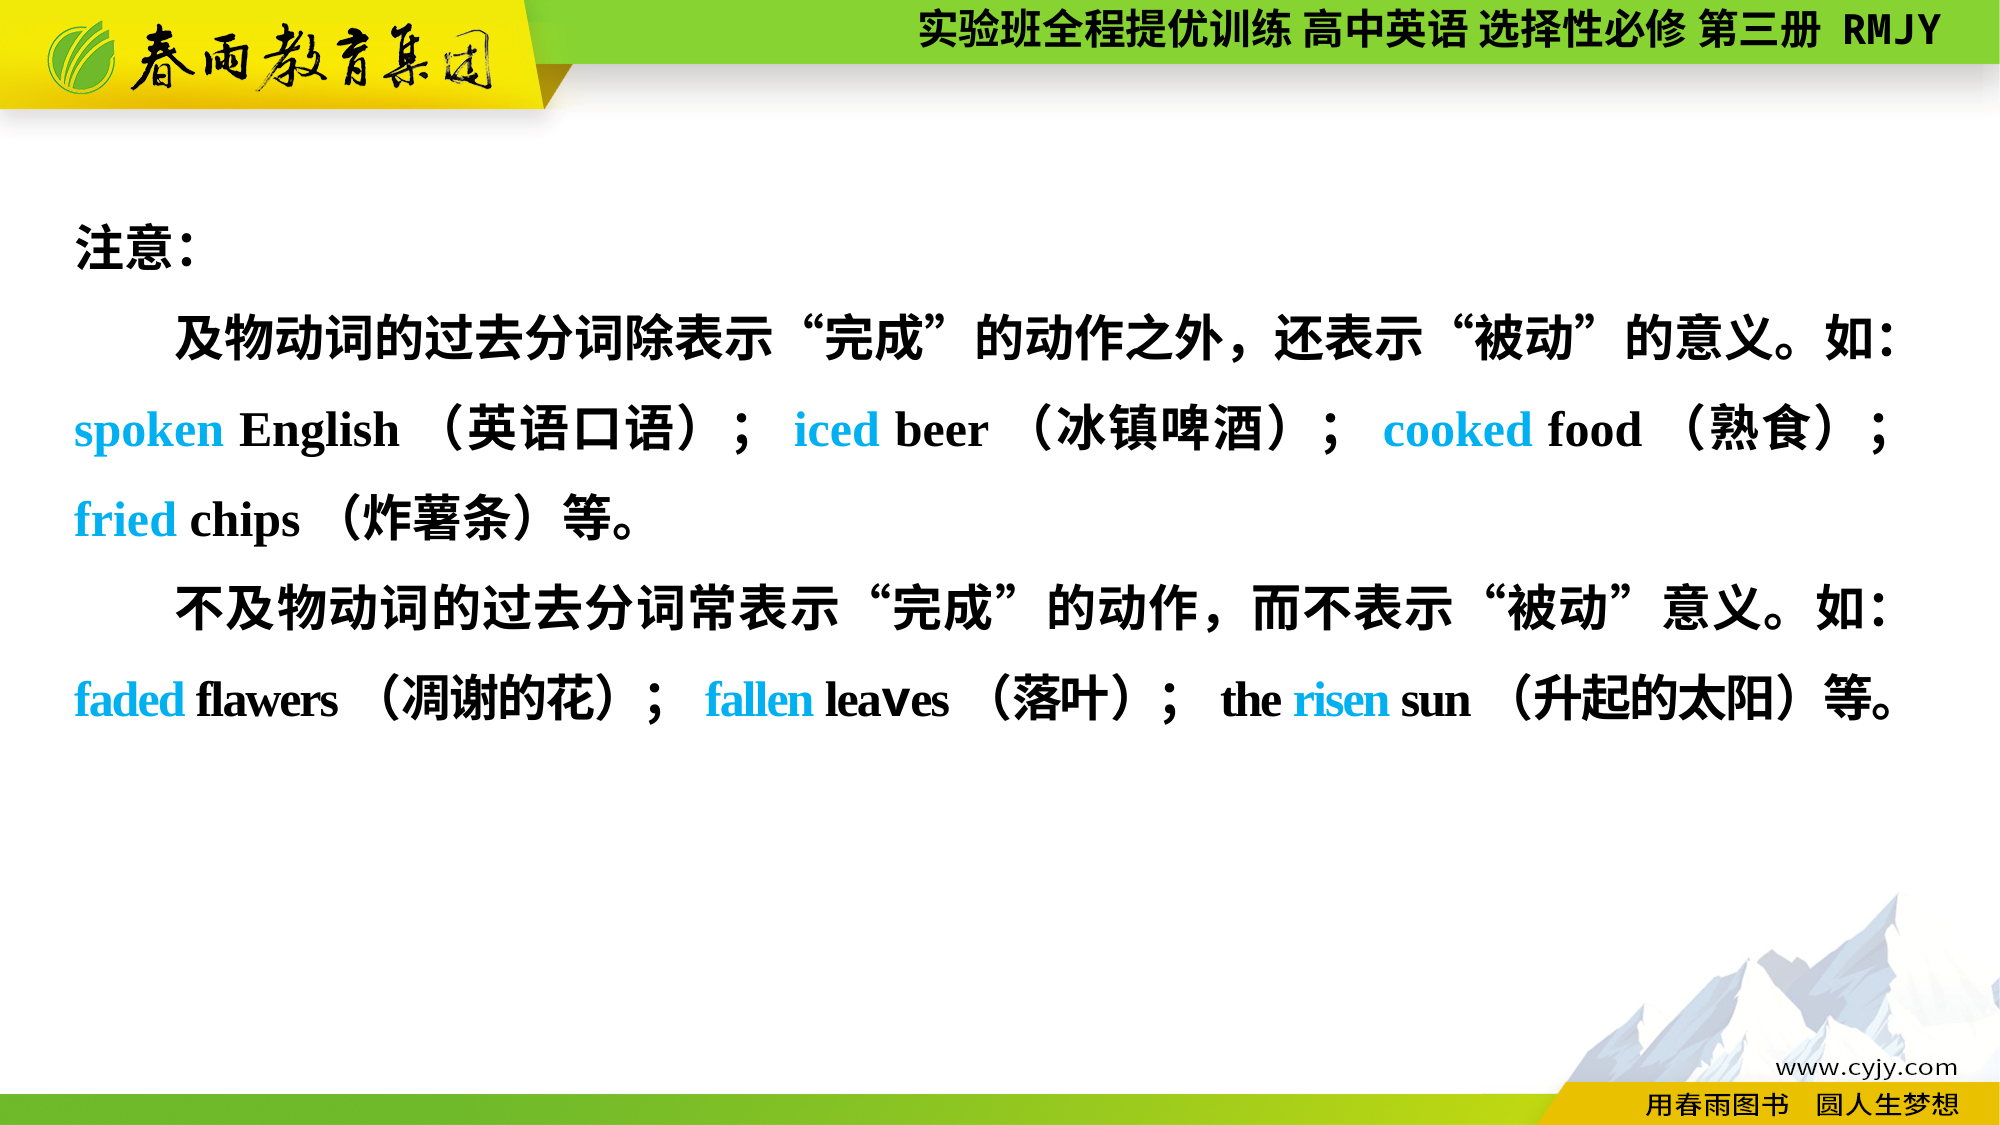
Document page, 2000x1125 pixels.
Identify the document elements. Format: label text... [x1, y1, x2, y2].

picture [0, 0, 2000, 1125]
list 注意： 及物动词的过去分词除表示“完成”的动作之外，还表示“被动”的意义。如：spoken English（英语口语）；iced beer（冰镇啤酒）；cooked food（熟食）；fried chips（炸薯条）等。 不及物动词的过去分词常表示“完成”的动作，而不表示“被动”意义。如：faded flawers（凋谢的花）；fallen leaves（落叶）；the risen sun（升起的太阳）等。 [59, 179, 1944, 740]
